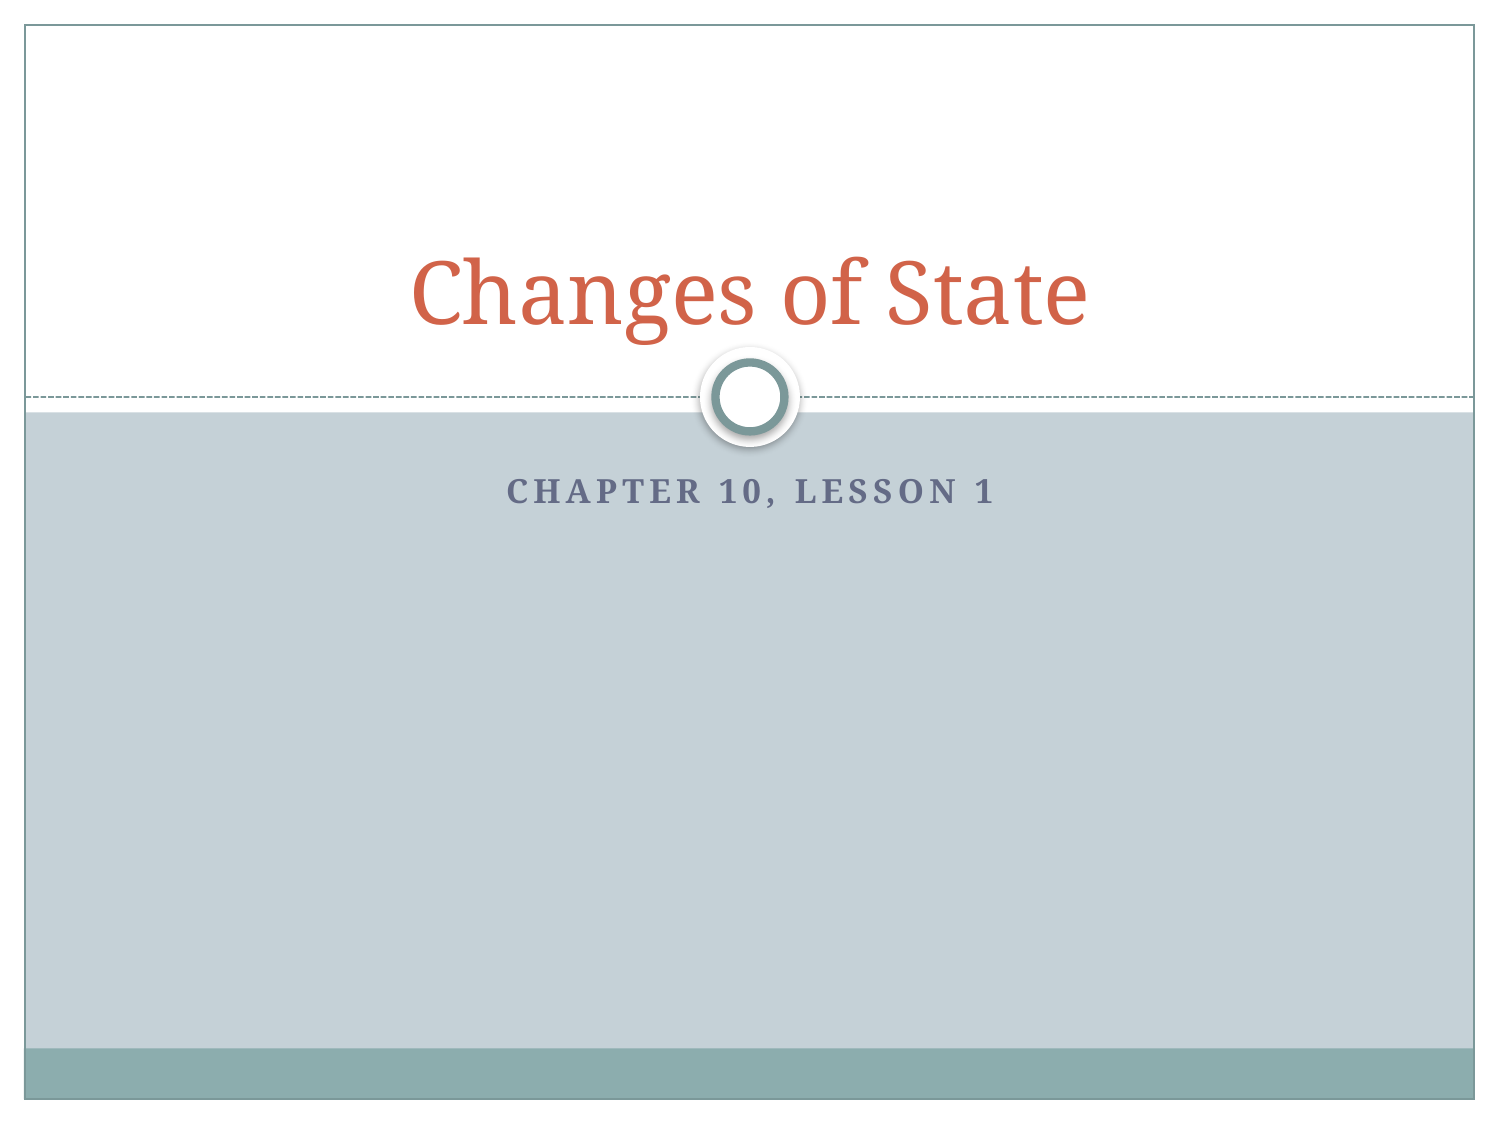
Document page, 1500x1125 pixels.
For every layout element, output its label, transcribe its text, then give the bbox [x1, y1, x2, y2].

title Changes of State [112, 62, 1388, 350]
subtitle Chapter 10, lesson 1 [225, 462, 1275, 750]
